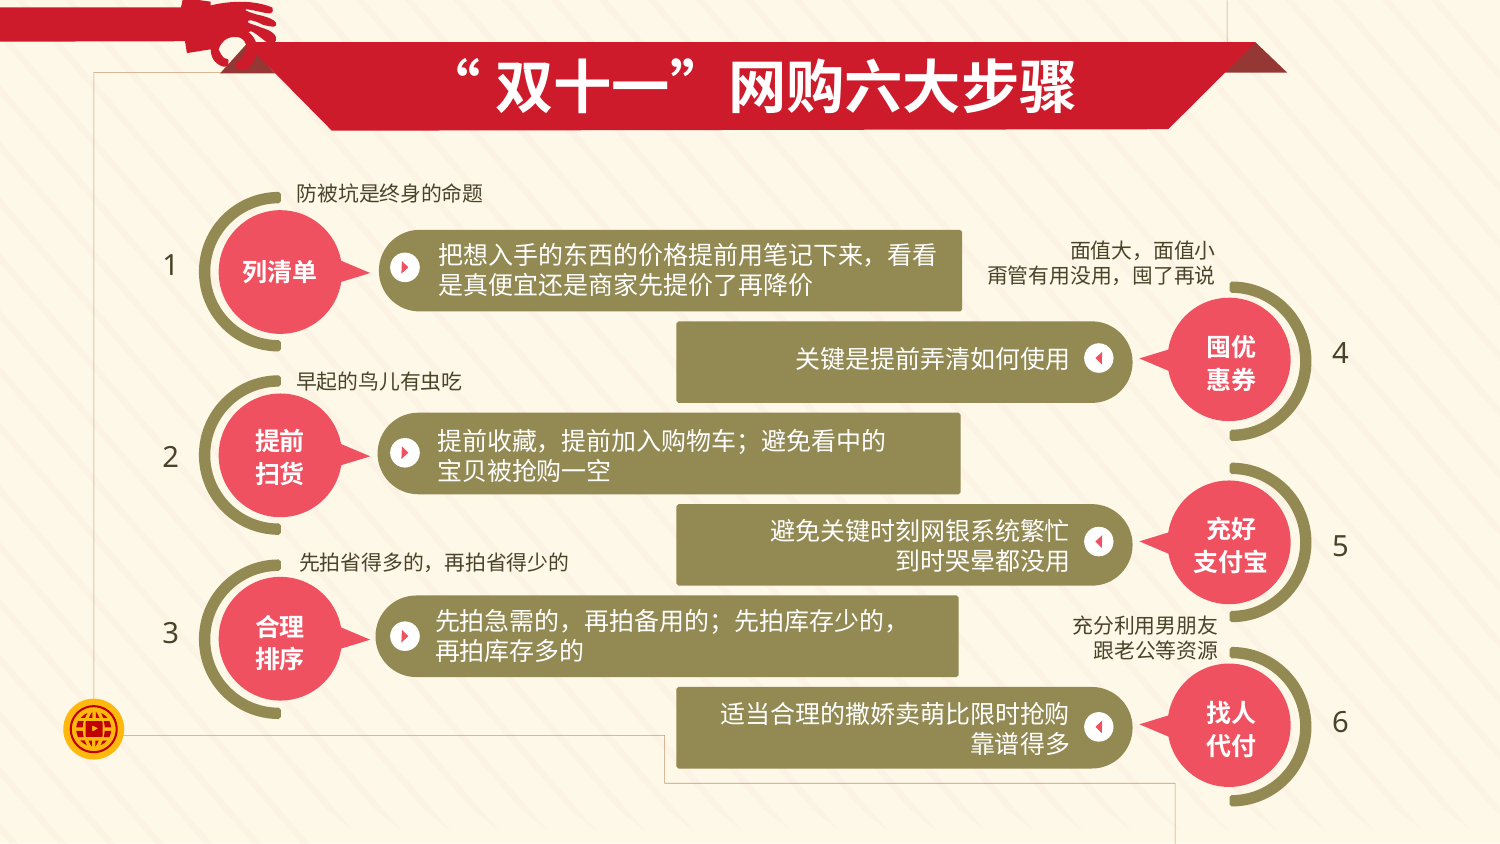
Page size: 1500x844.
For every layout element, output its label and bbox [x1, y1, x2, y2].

text_box [200, 193, 357, 718]
text_box [1153, 283, 1310, 805]
text_box [62, 698, 125, 760]
text_box [219, 41, 1288, 131]
text_box [1083, 342, 1114, 742]
text_box [389, 252, 421, 652]
text_box [0, 0, 1500, 844]
